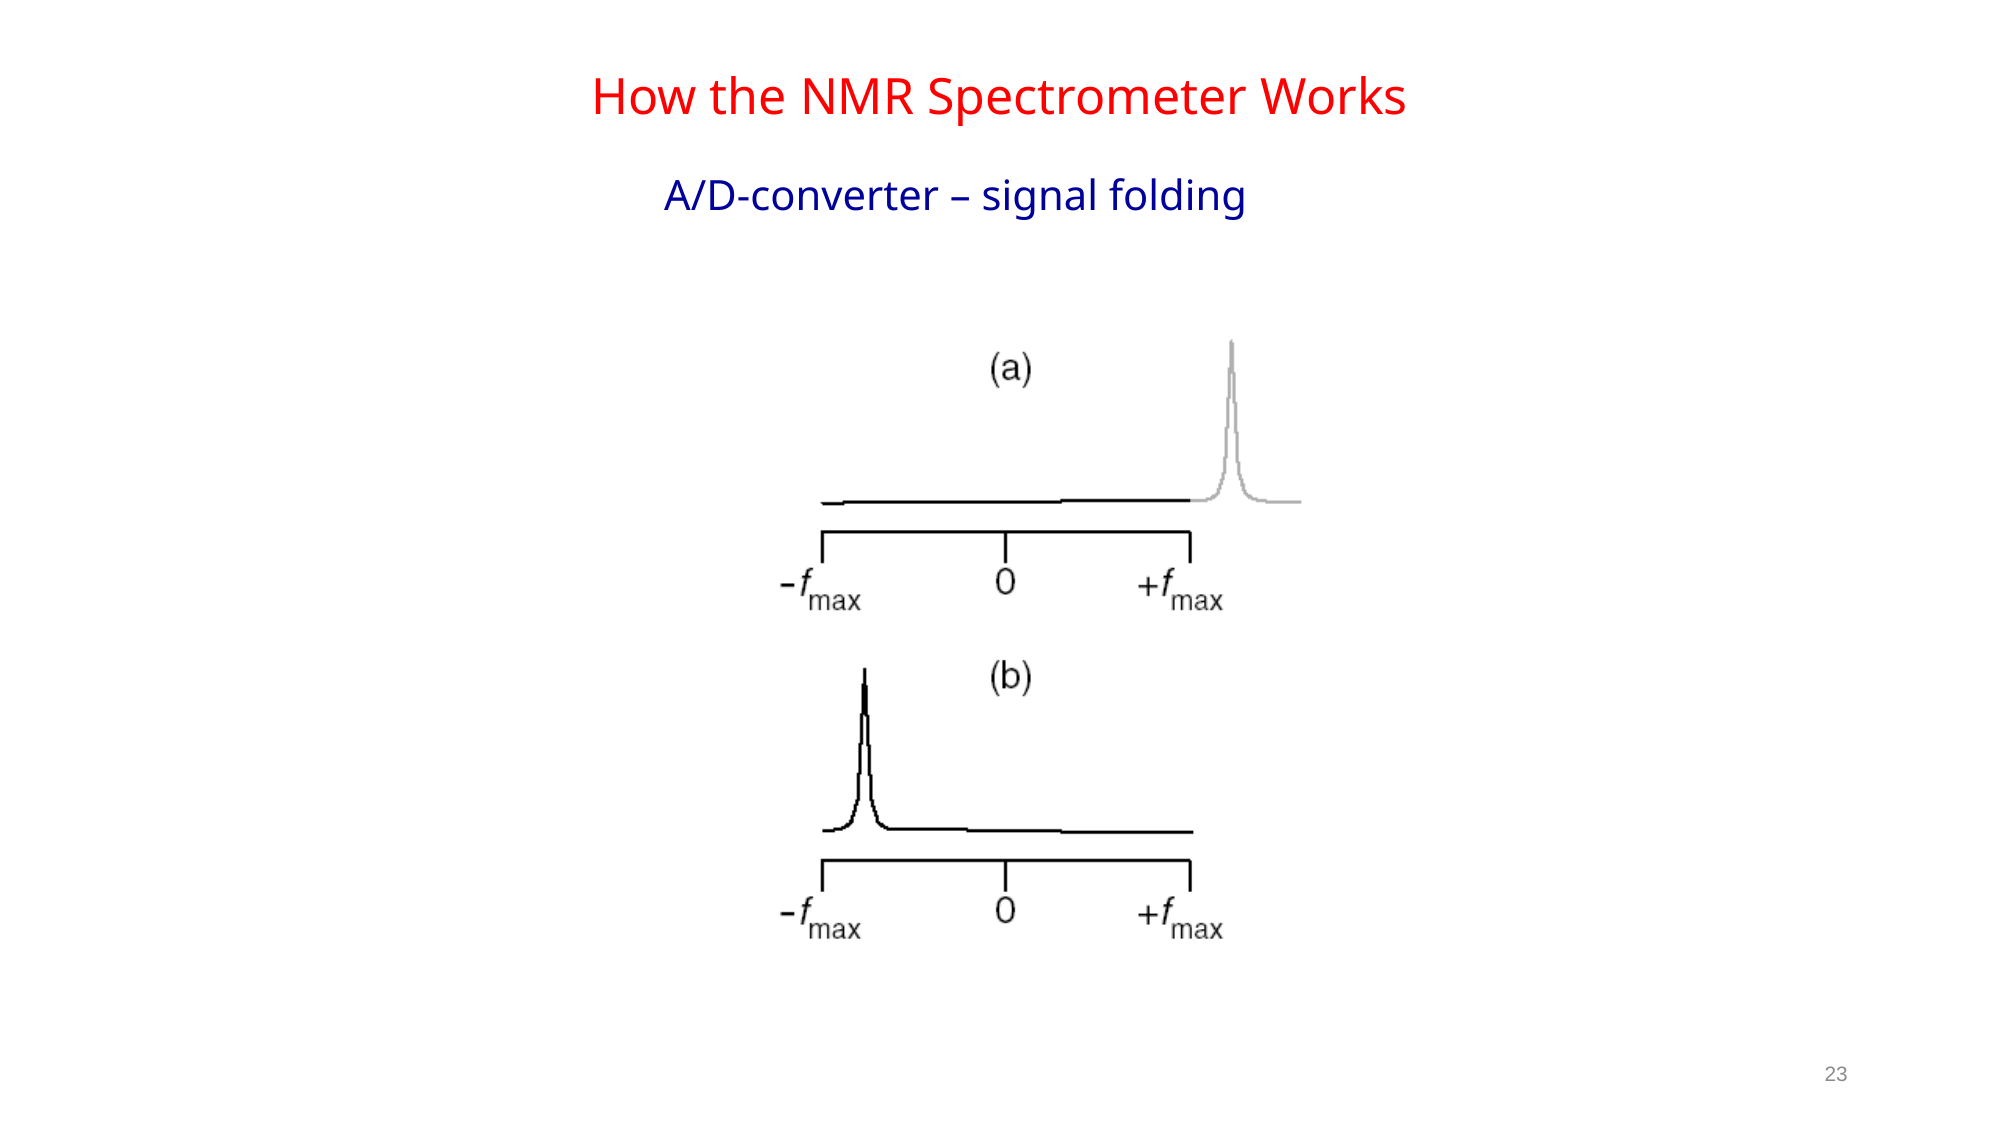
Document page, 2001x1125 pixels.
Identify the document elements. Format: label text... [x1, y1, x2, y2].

slide_number 23 [1412, 1042, 1863, 1103]
text_box How the NMR Spectrometer Works [324, 45, 1675, 144]
picture [746, 288, 1347, 1000]
text_box A/D-converter – signal folding [649, 160, 1262, 226]
